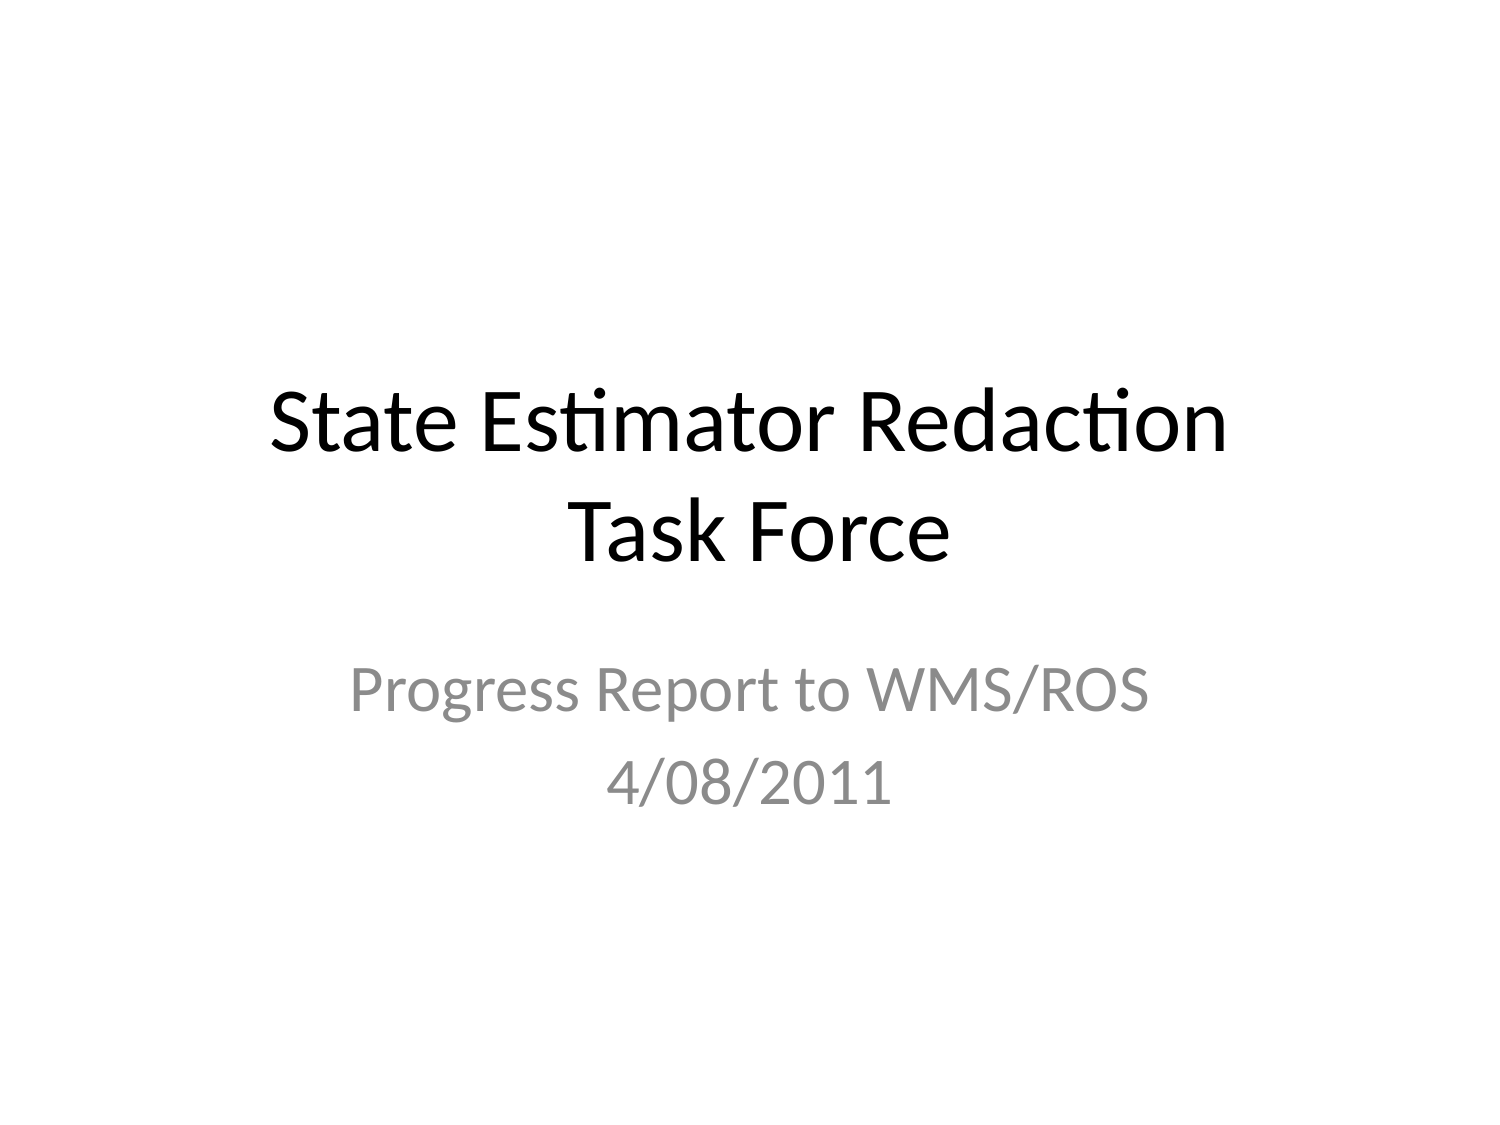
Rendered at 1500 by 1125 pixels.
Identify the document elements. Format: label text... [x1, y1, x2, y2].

subtitle Progress Report to WMS/ROS 4/08/2011 [225, 637, 1275, 925]
title State Estimator Redaction Task Force [112, 349, 1388, 591]
